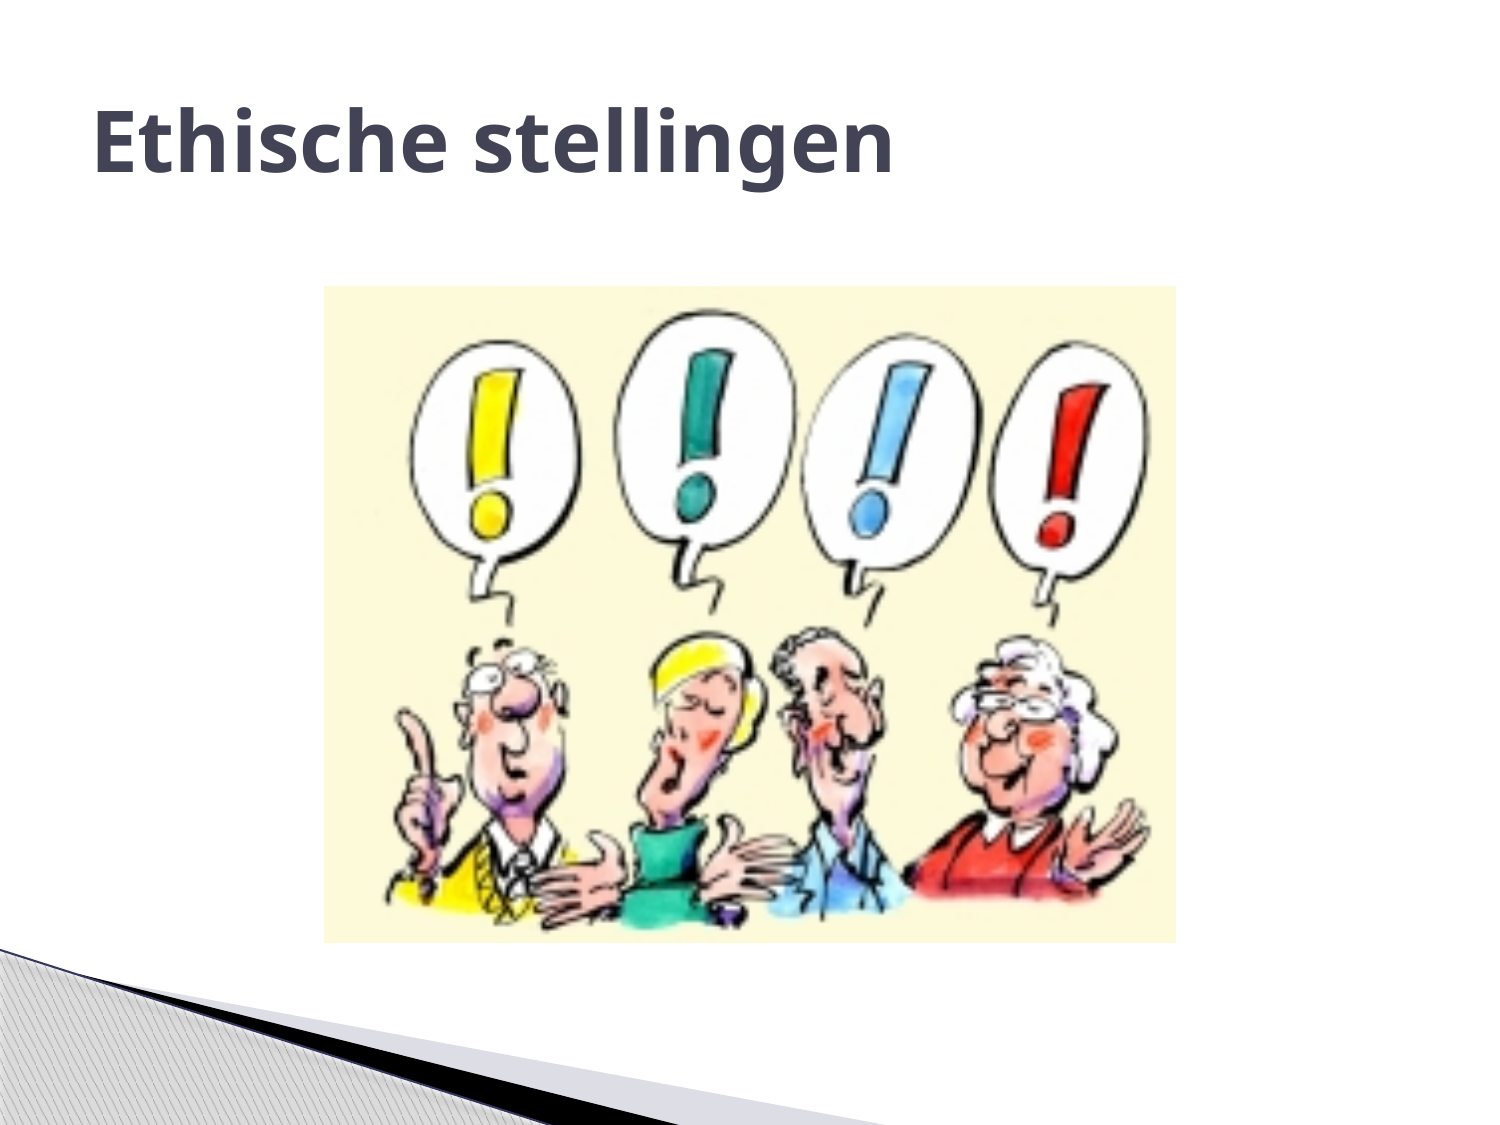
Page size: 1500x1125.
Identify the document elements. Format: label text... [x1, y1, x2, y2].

title Ethische stellingen [75, 45, 1425, 233]
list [324, 285, 1176, 943]
